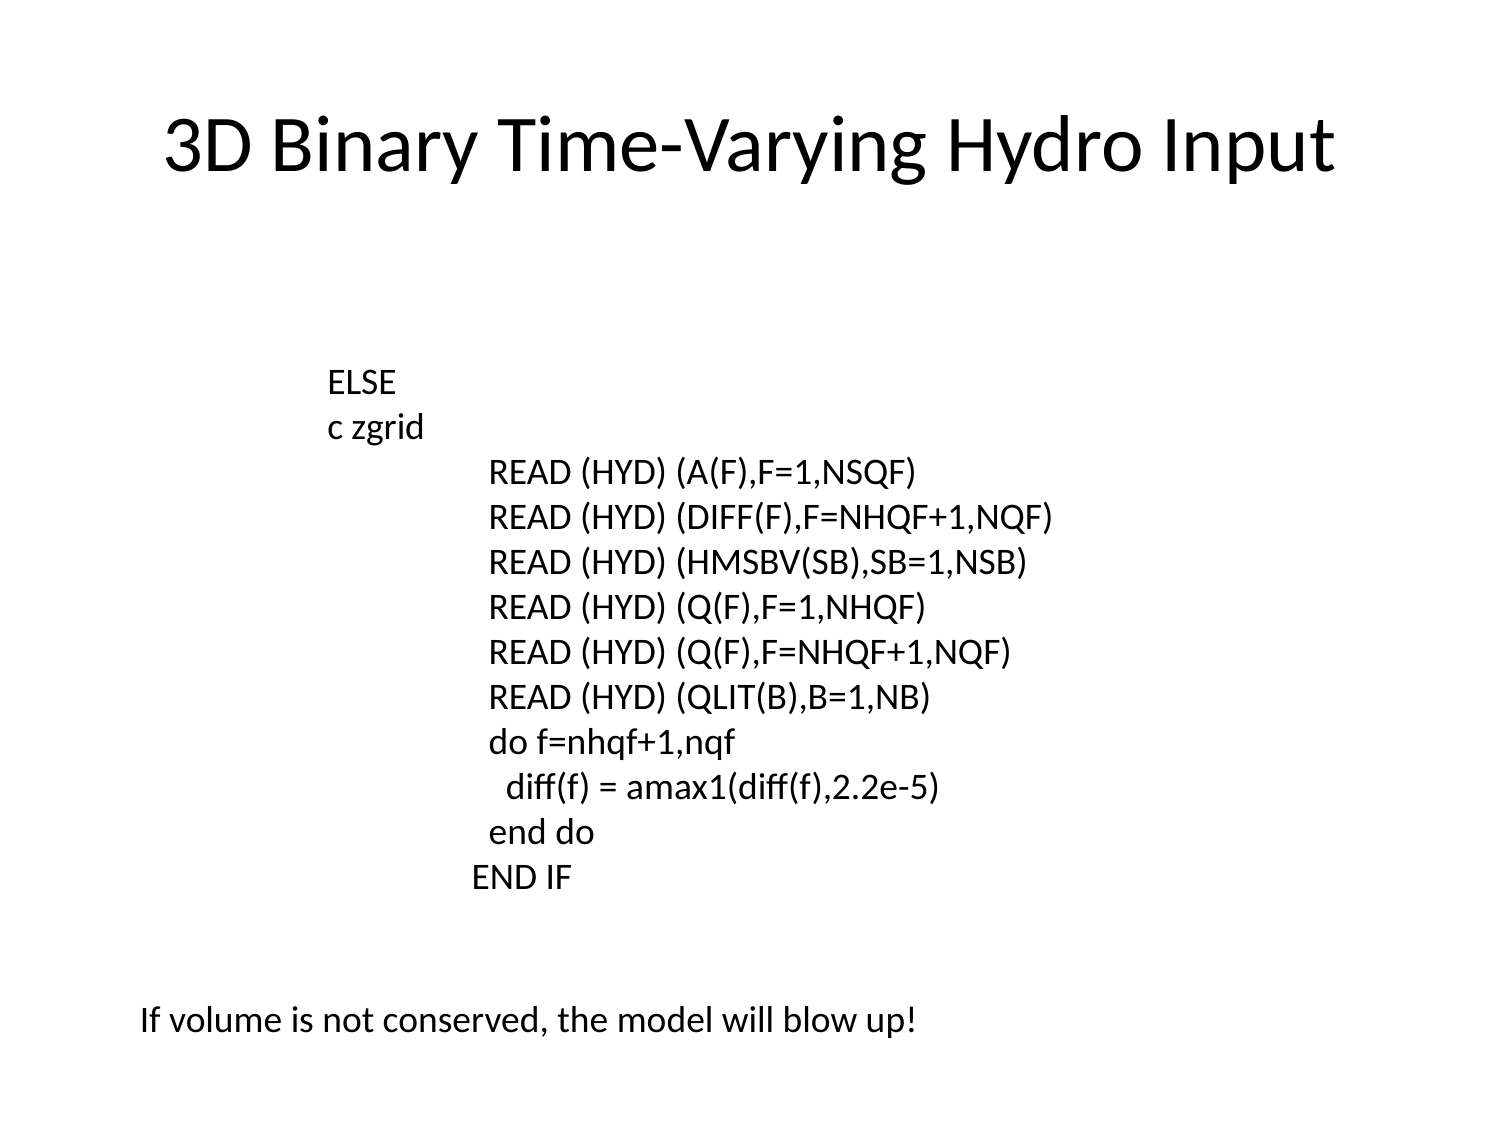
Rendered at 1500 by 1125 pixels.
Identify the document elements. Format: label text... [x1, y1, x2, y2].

text_box ELSE c zgrid READ (HYD) (A(F),F=1,NSQF) READ (HYD) (DIFF(F),F=NHQF+1,NQF) READ (HYD) (HMSBV(SB),SB=1,NSB) READ (HYD) (Q(F),F=1,NHQF) READ (HYD) (Q(F),F=NHQF+1,NQF) READ (HYD) (QLIT(B),B=1,NB) do f=nhqf+1,nqf diff(f) = amax1(diff(f),2.2e-5) end do END IF [312, 349, 1275, 905]
text_box If volume is not conserved, the model will blow up! [125, 987, 1425, 1048]
title 3D Binary Time-Varying Hydro Input [75, 45, 1425, 233]
